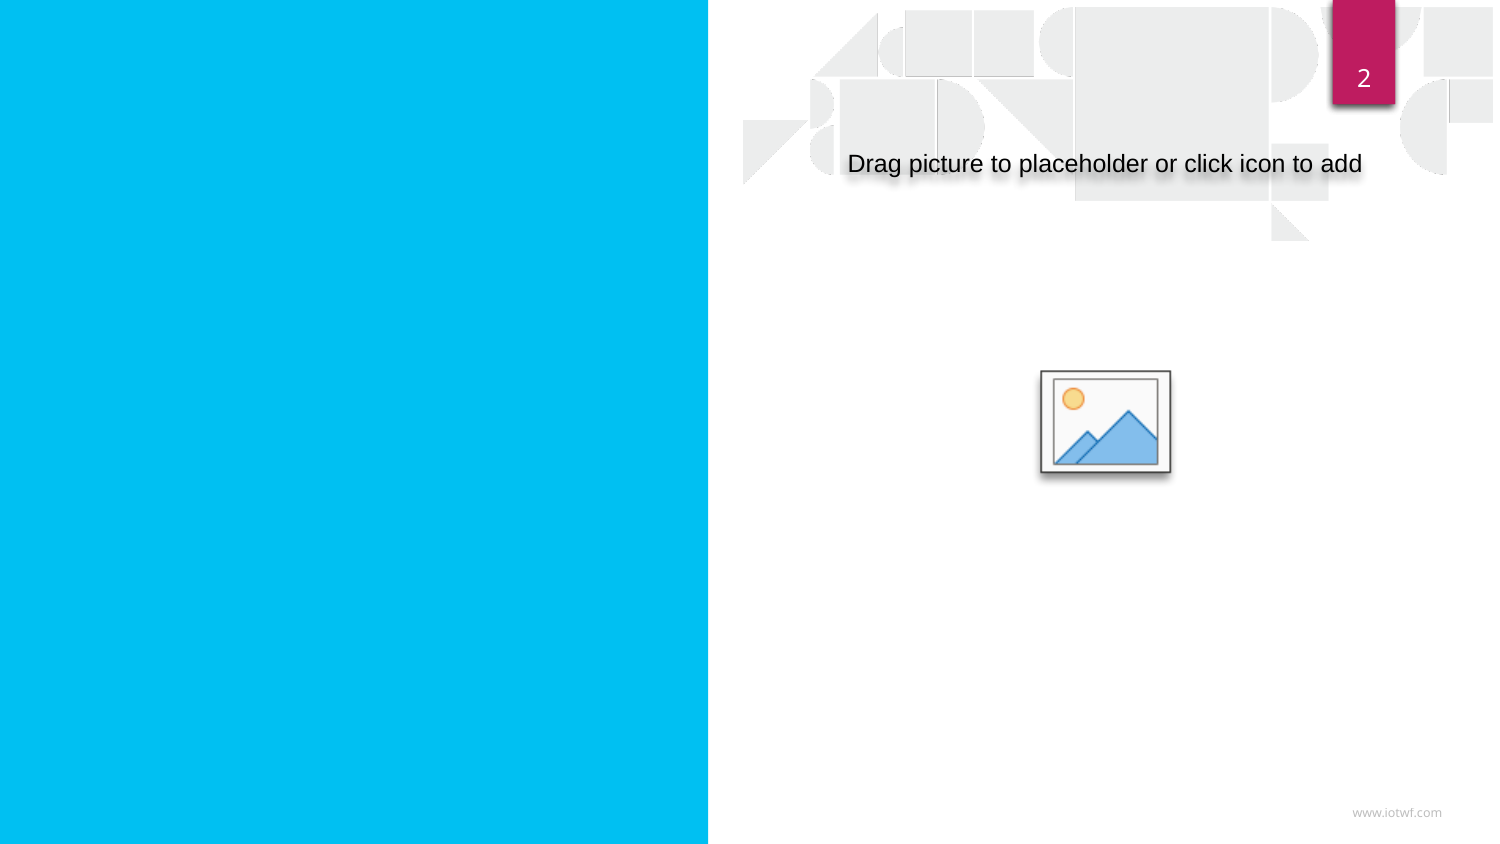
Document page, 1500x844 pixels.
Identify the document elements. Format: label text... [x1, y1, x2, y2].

picture [743, 7, 1495, 704]
slide_number 2 [1312, 9, 1416, 105]
